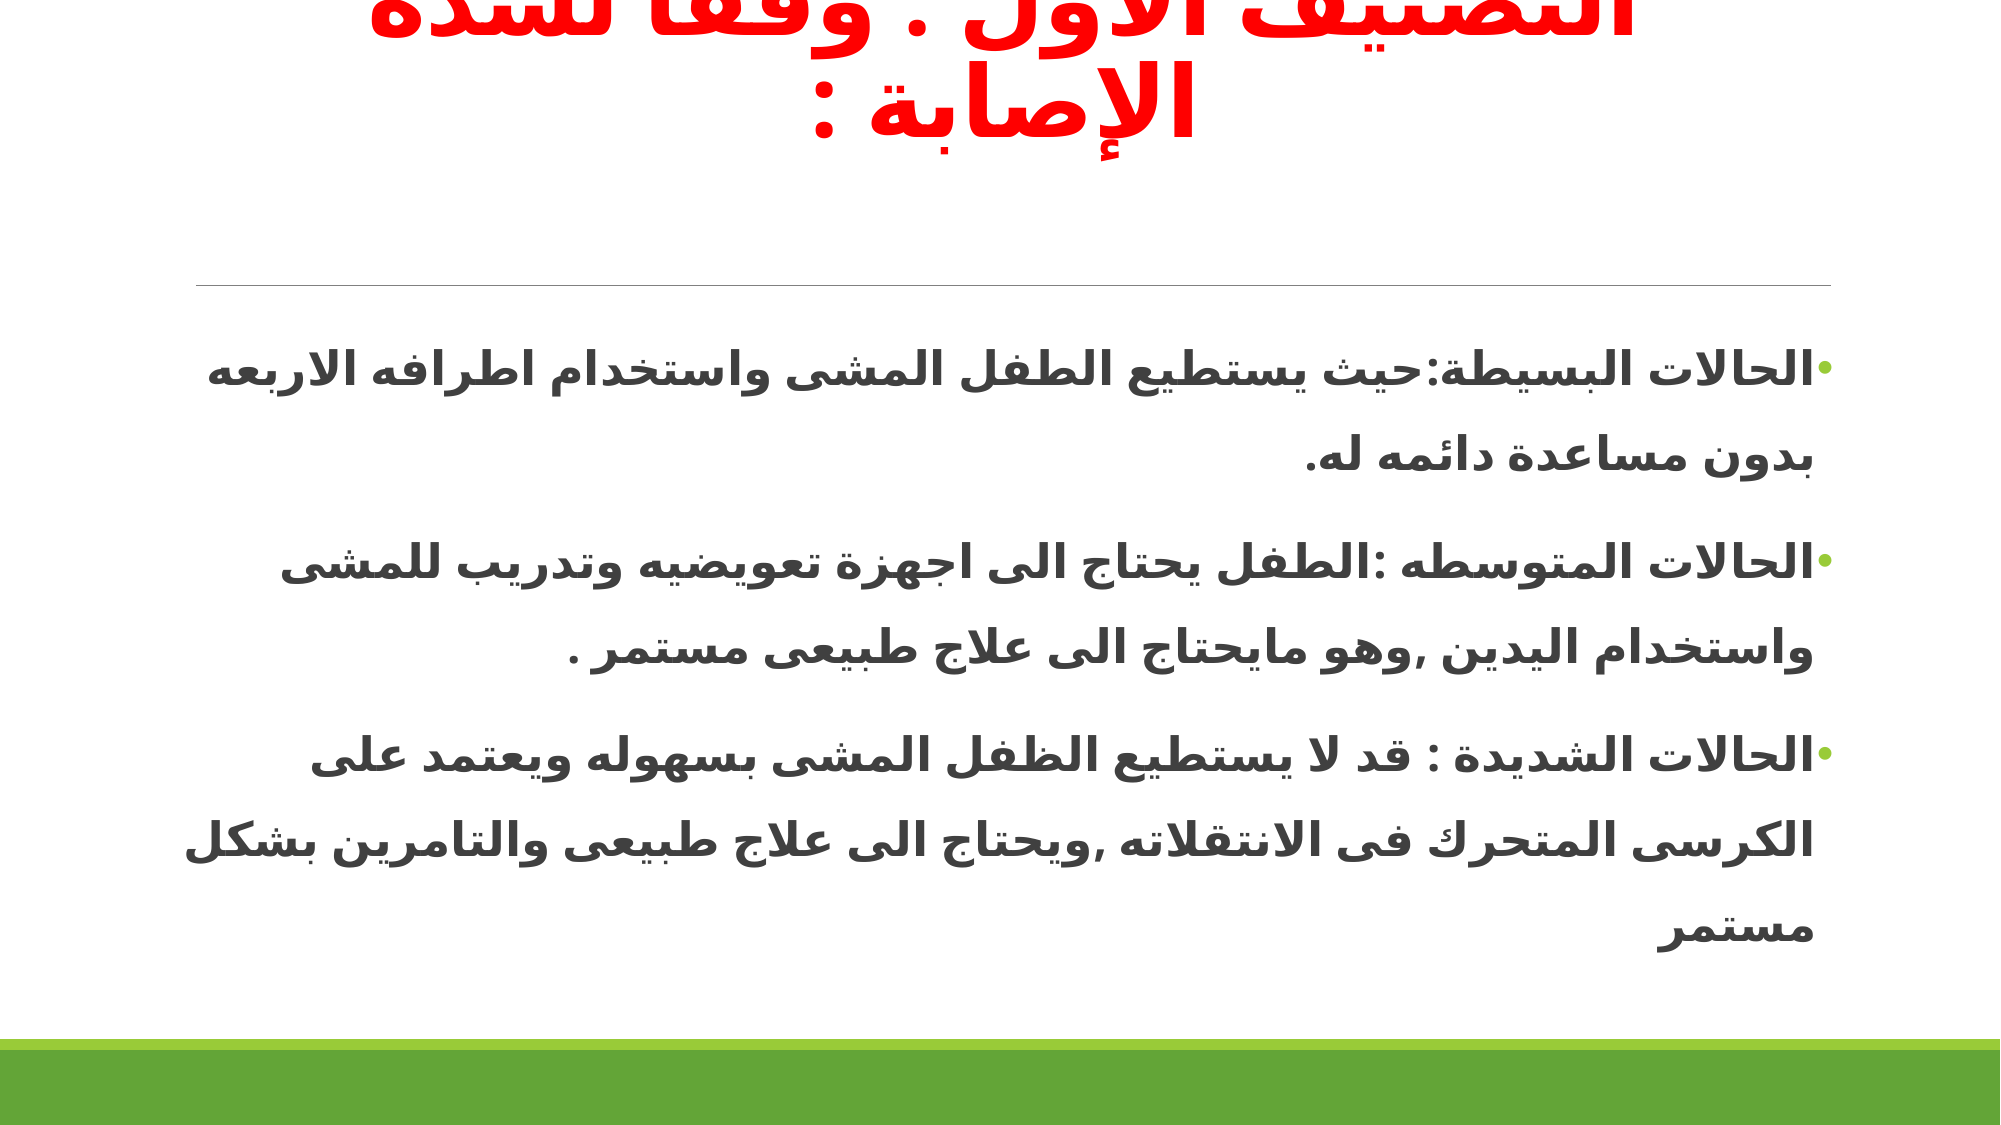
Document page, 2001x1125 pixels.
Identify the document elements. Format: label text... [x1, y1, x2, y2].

title التصنيف الأول : وفقا لشدة الإصابة : [180, 47, 1830, 285]
list الحالات البسيطة:حيث يستطيع الطفل المشى واستخدام اطرافه الاربعه بدون مساعدة دائمه له. الحالات المتوسطه :الطفل يحتاج الى اجهزة تعويضيه وتدريب للمشى واستخدام اليدين ,وهو مايحتاج الى علاج طبيعى مستمر . الحالات الشديدة : قد لا يستطيع الظفل المشى بسهوله ويعتمد على الكرسى المتحرك فى الانتقلاته ,ويحتاج الى علاج طبيعى والتامرين بشكل مستمر [180, 302, 1830, 963]
